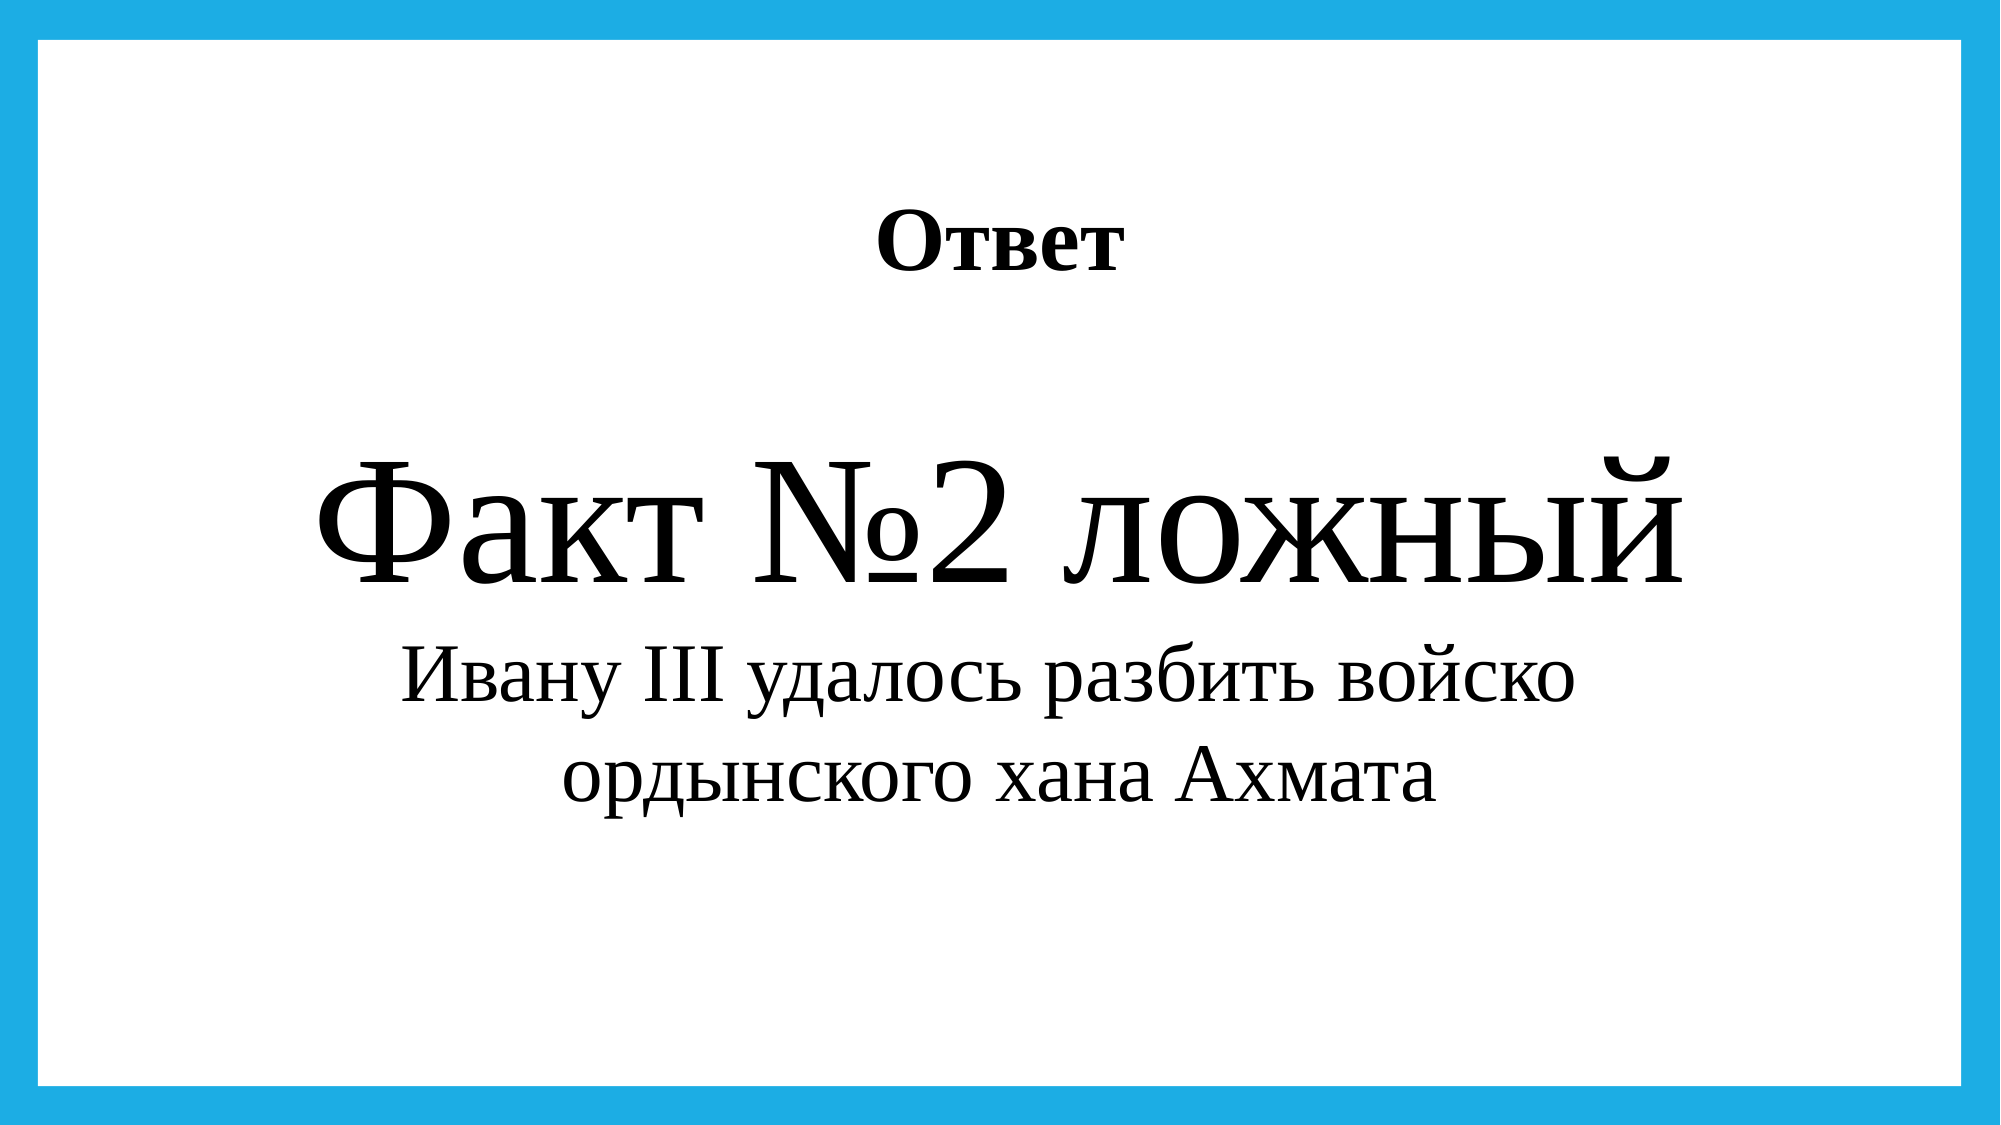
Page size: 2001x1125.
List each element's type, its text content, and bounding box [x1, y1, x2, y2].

text_box Ответ Факт №2 ложный Ивану III удалось разбить войско ордынского хана Ахмата [30, 171, 1970, 826]
